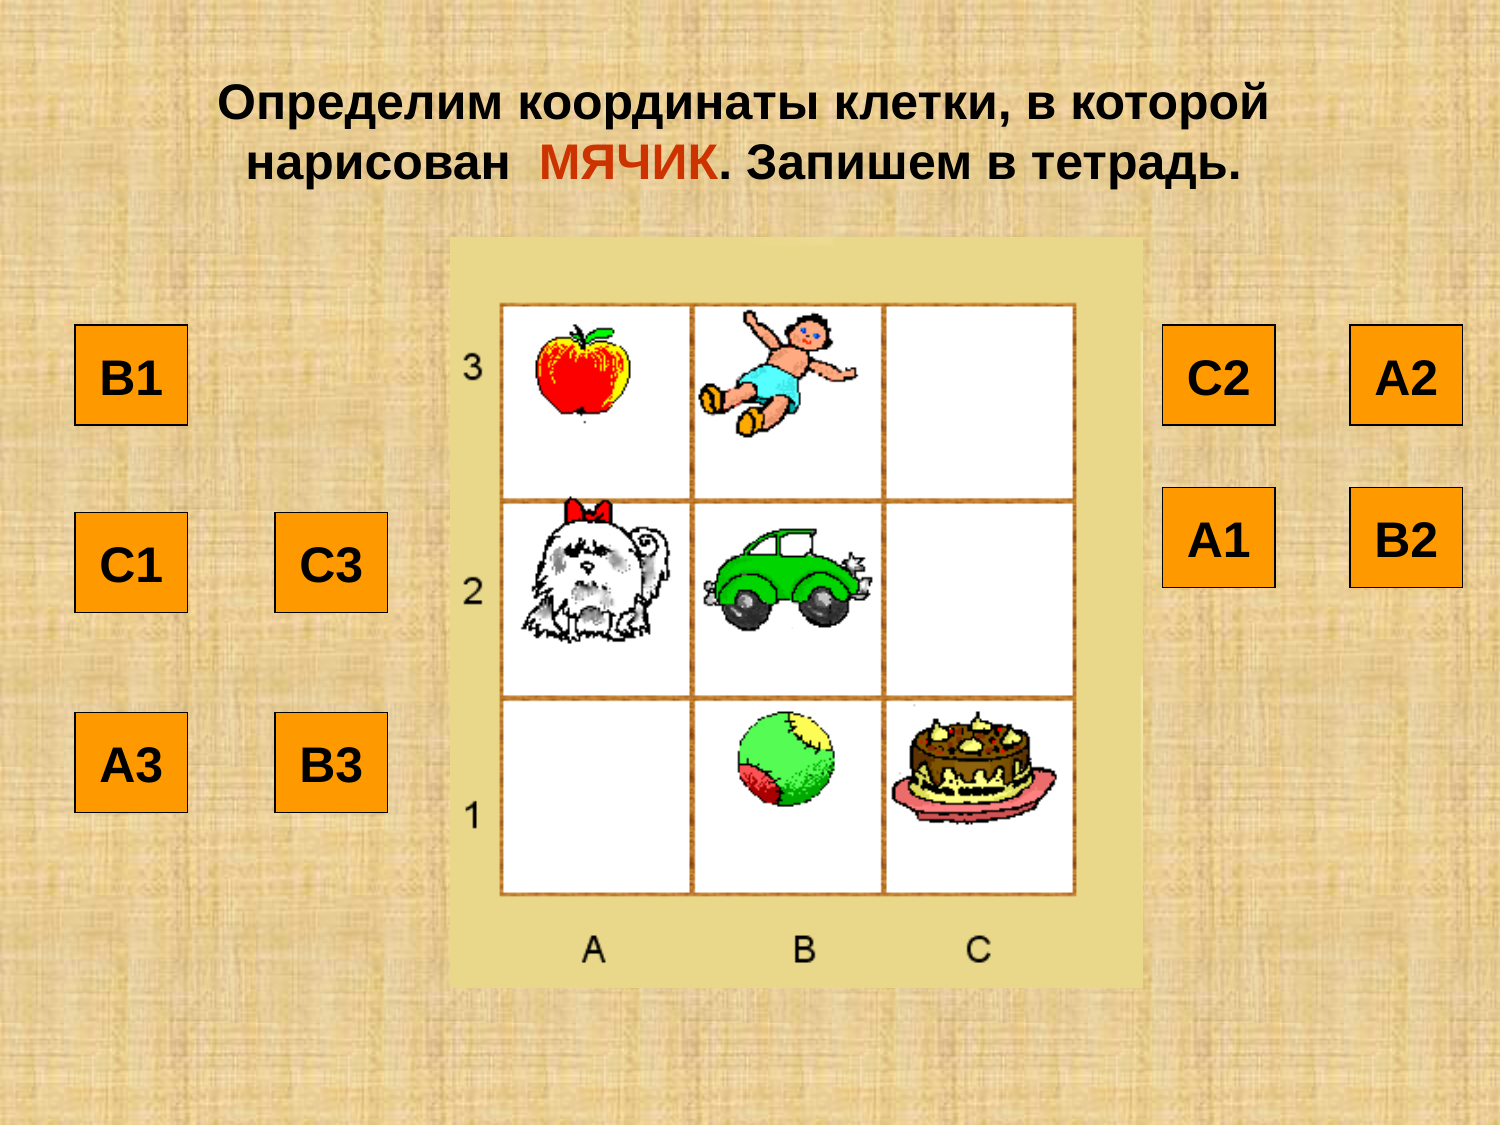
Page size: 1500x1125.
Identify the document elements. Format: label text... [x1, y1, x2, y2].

text_box Определим координаты клетки, в которой нарисован МЯЧИК. Запишем в тетрадь. [74, 62, 1413, 198]
text_box С2 [1162, 324, 1275, 425]
text_box А1 [1162, 487, 1275, 588]
text_box В1 [75, 324, 188, 425]
text_box А3 [75, 712, 188, 813]
text_box В2 [1350, 487, 1463, 588]
picture [0, 0, 1500, 1125]
text_box А2 [1350, 324, 1463, 425]
text_box В3 [275, 712, 388, 813]
text_box С1 [75, 512, 188, 613]
text_box С3 [275, 512, 388, 613]
